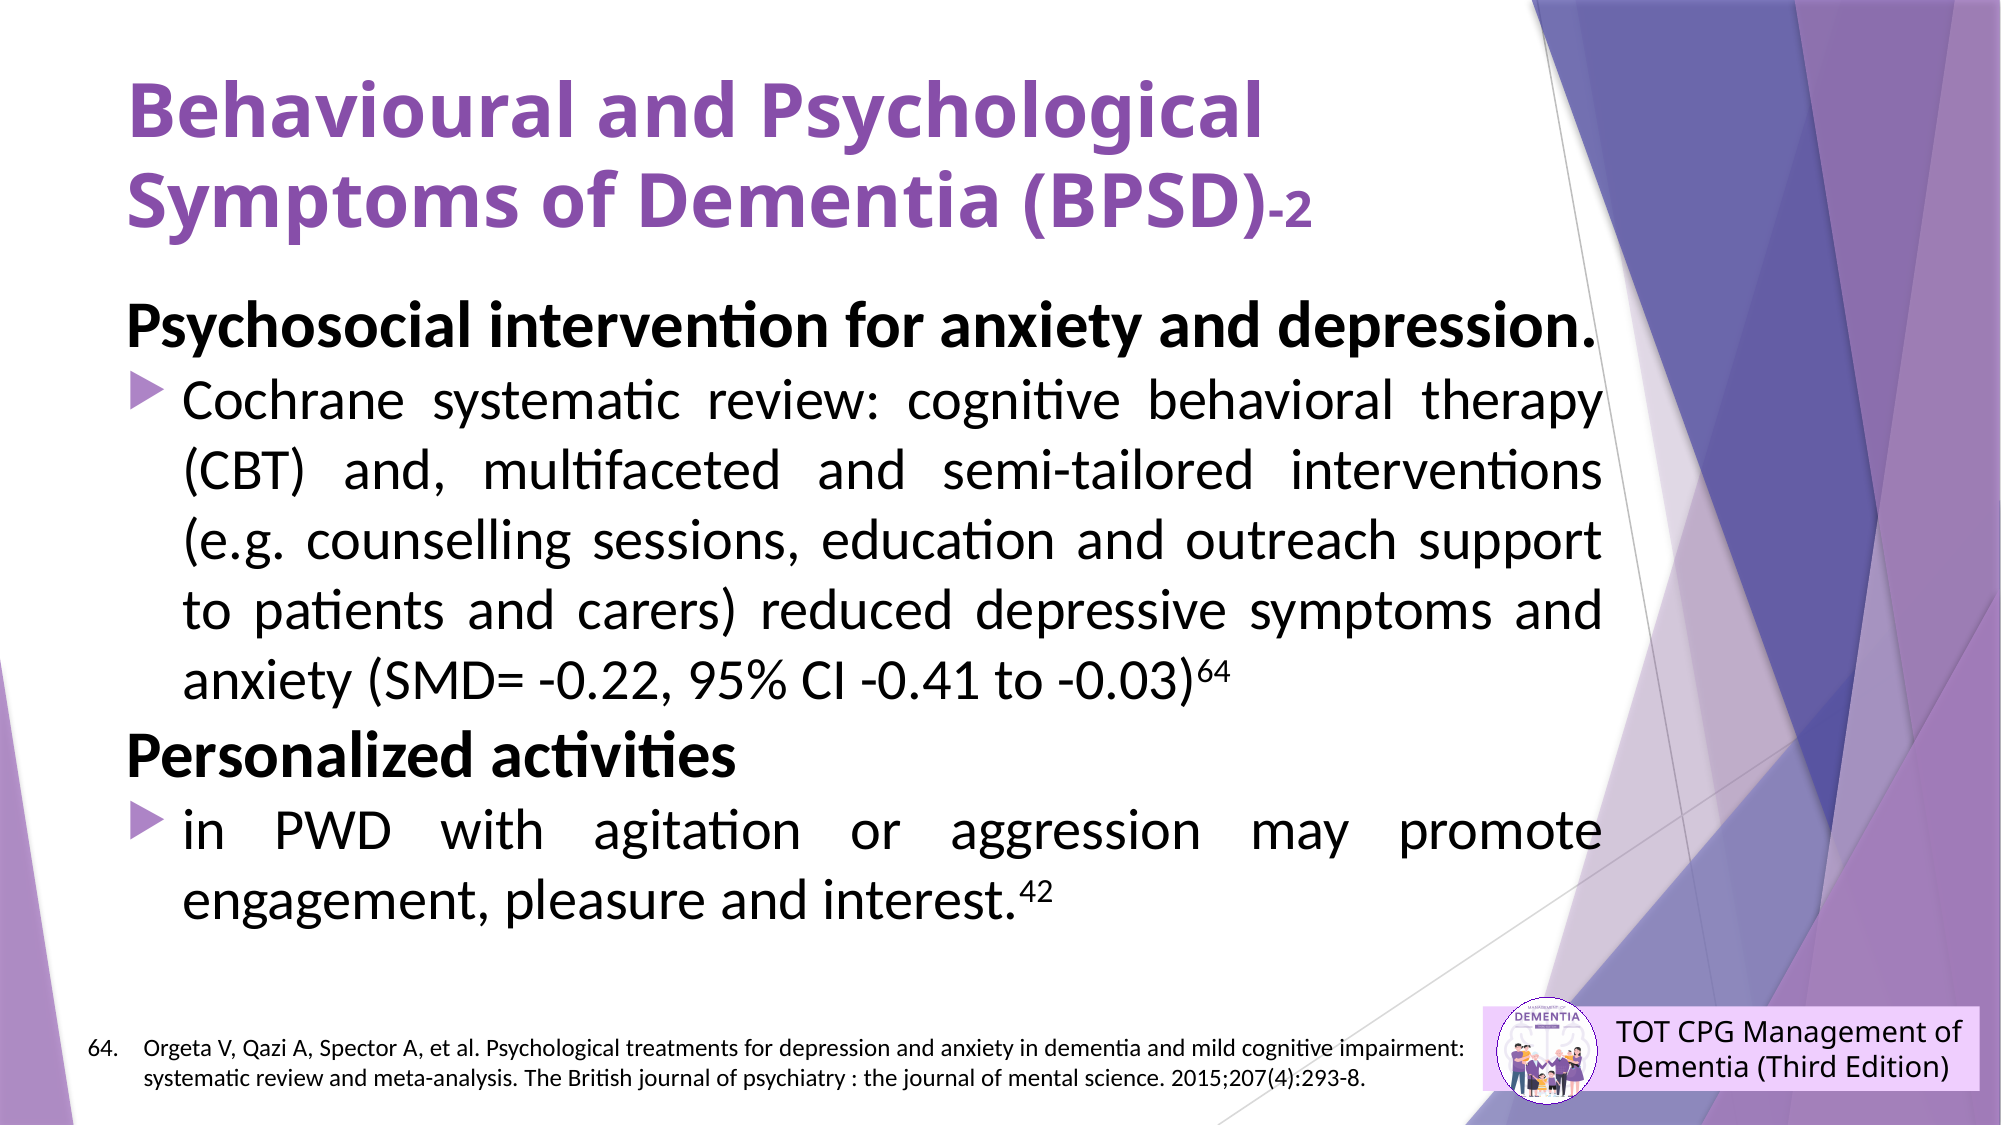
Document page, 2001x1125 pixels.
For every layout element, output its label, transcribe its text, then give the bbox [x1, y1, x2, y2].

list Psychosocial intervention for anxiety and depression. Cochrane systematic review: cognitive behavioral therapy (CBT) and, multifaceted and semi-tailored interventions (e.g. counselling sessions, education and outreach support to patients and carers) reduced depressive symptoms and anxiety (SMD= -0.22, 95% CI -0.41 to -0.03)64 Personalized activities in PWD with agitation or aggression may promote engagement, pleasure and interest.42 [111, 273, 1620, 1007]
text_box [1482, 996, 1981, 1105]
title Behavioural and Psychological Symptoms of Dementia (BPSD)-2 [111, 55, 1598, 265]
text_box Orgeta V, Qazi A, Spector A, et al. Psychological treatments for depression and anxiety in dementia and mild cognitive impairment: systematic review and meta-analysis. The British journal of psychiatry : the journal of mental science. 2015;207(4):293-8. [72, 1024, 1477, 1100]
